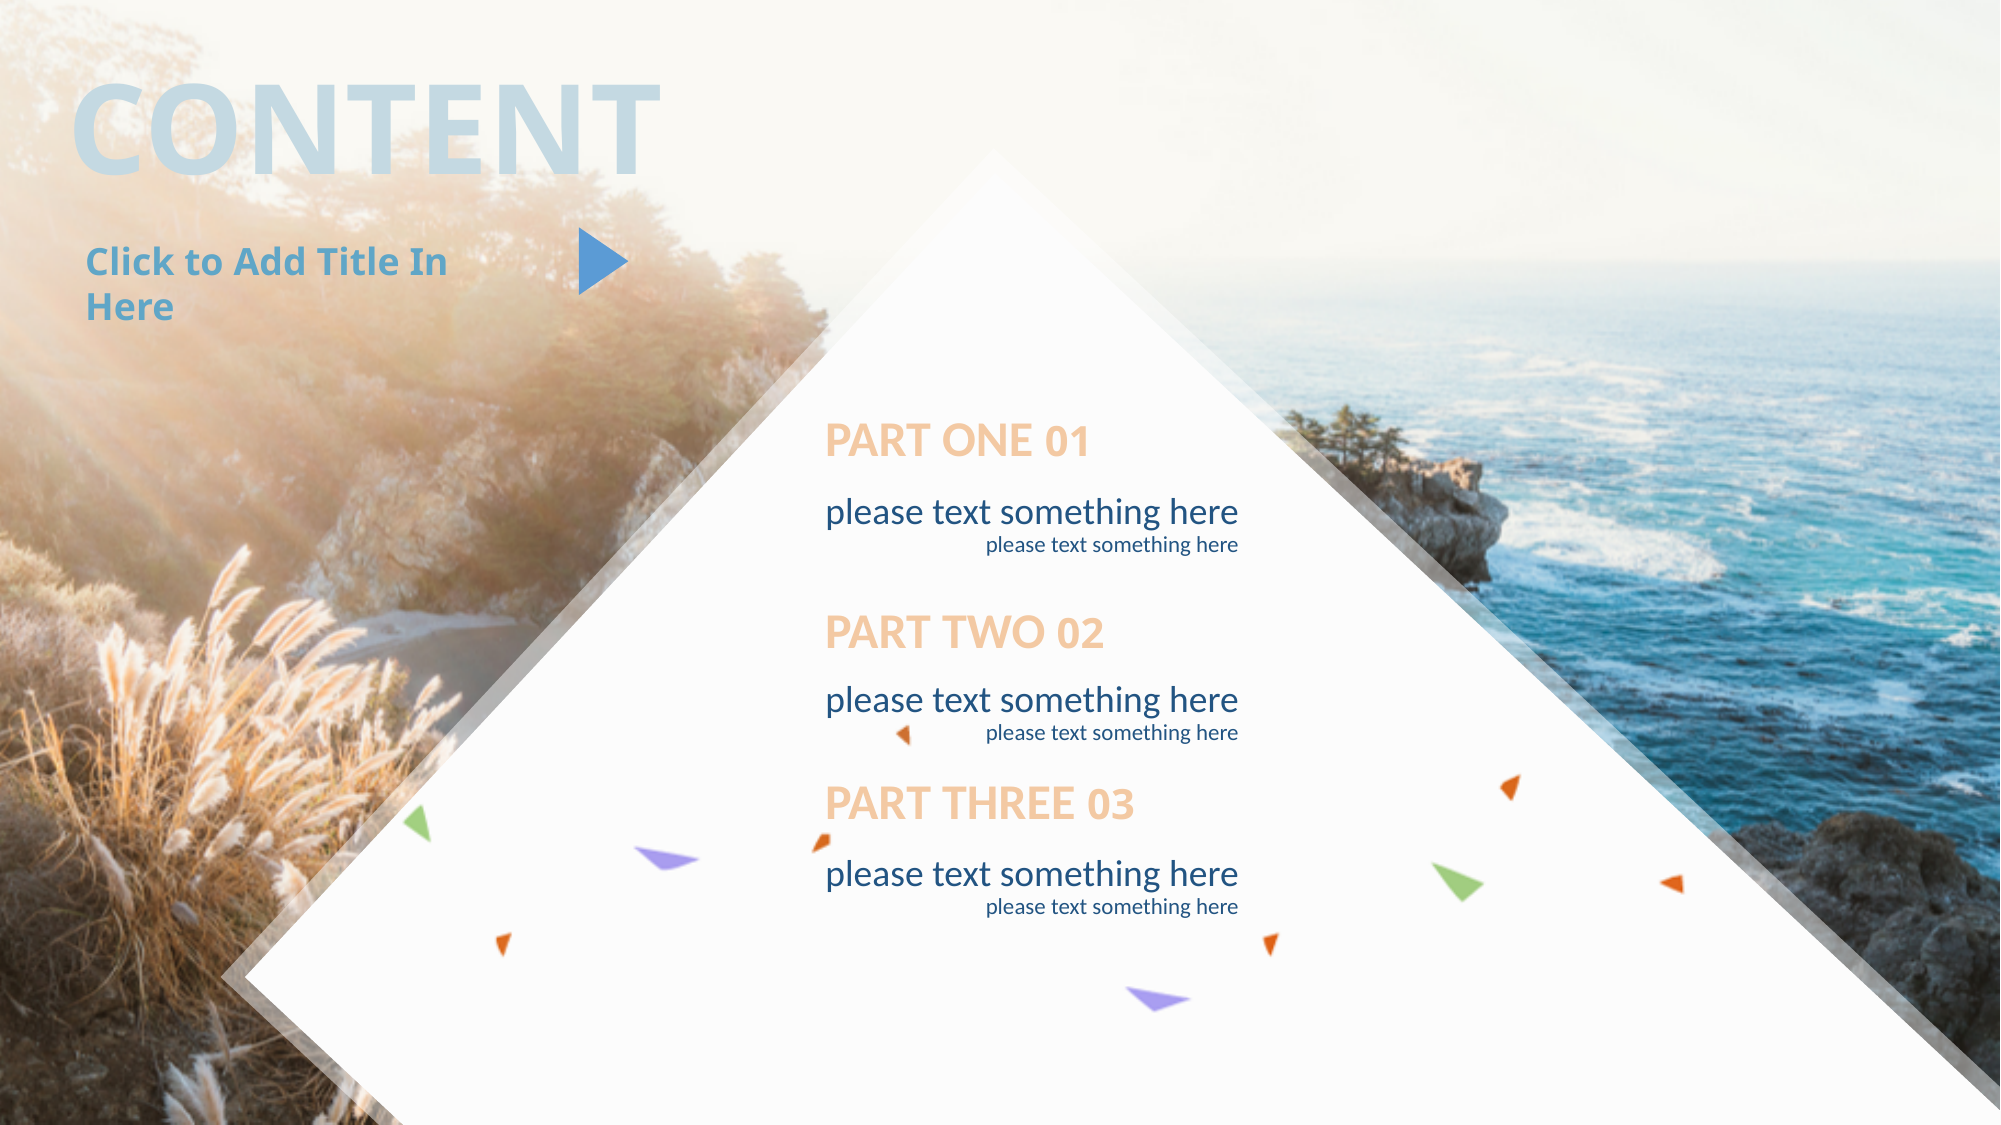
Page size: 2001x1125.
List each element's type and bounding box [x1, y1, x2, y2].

text_box [656, 841, 1255, 928]
text_box [656, 479, 1255, 566]
text_box [656, 667, 1255, 753]
picture [0, 0, 2000, 1125]
